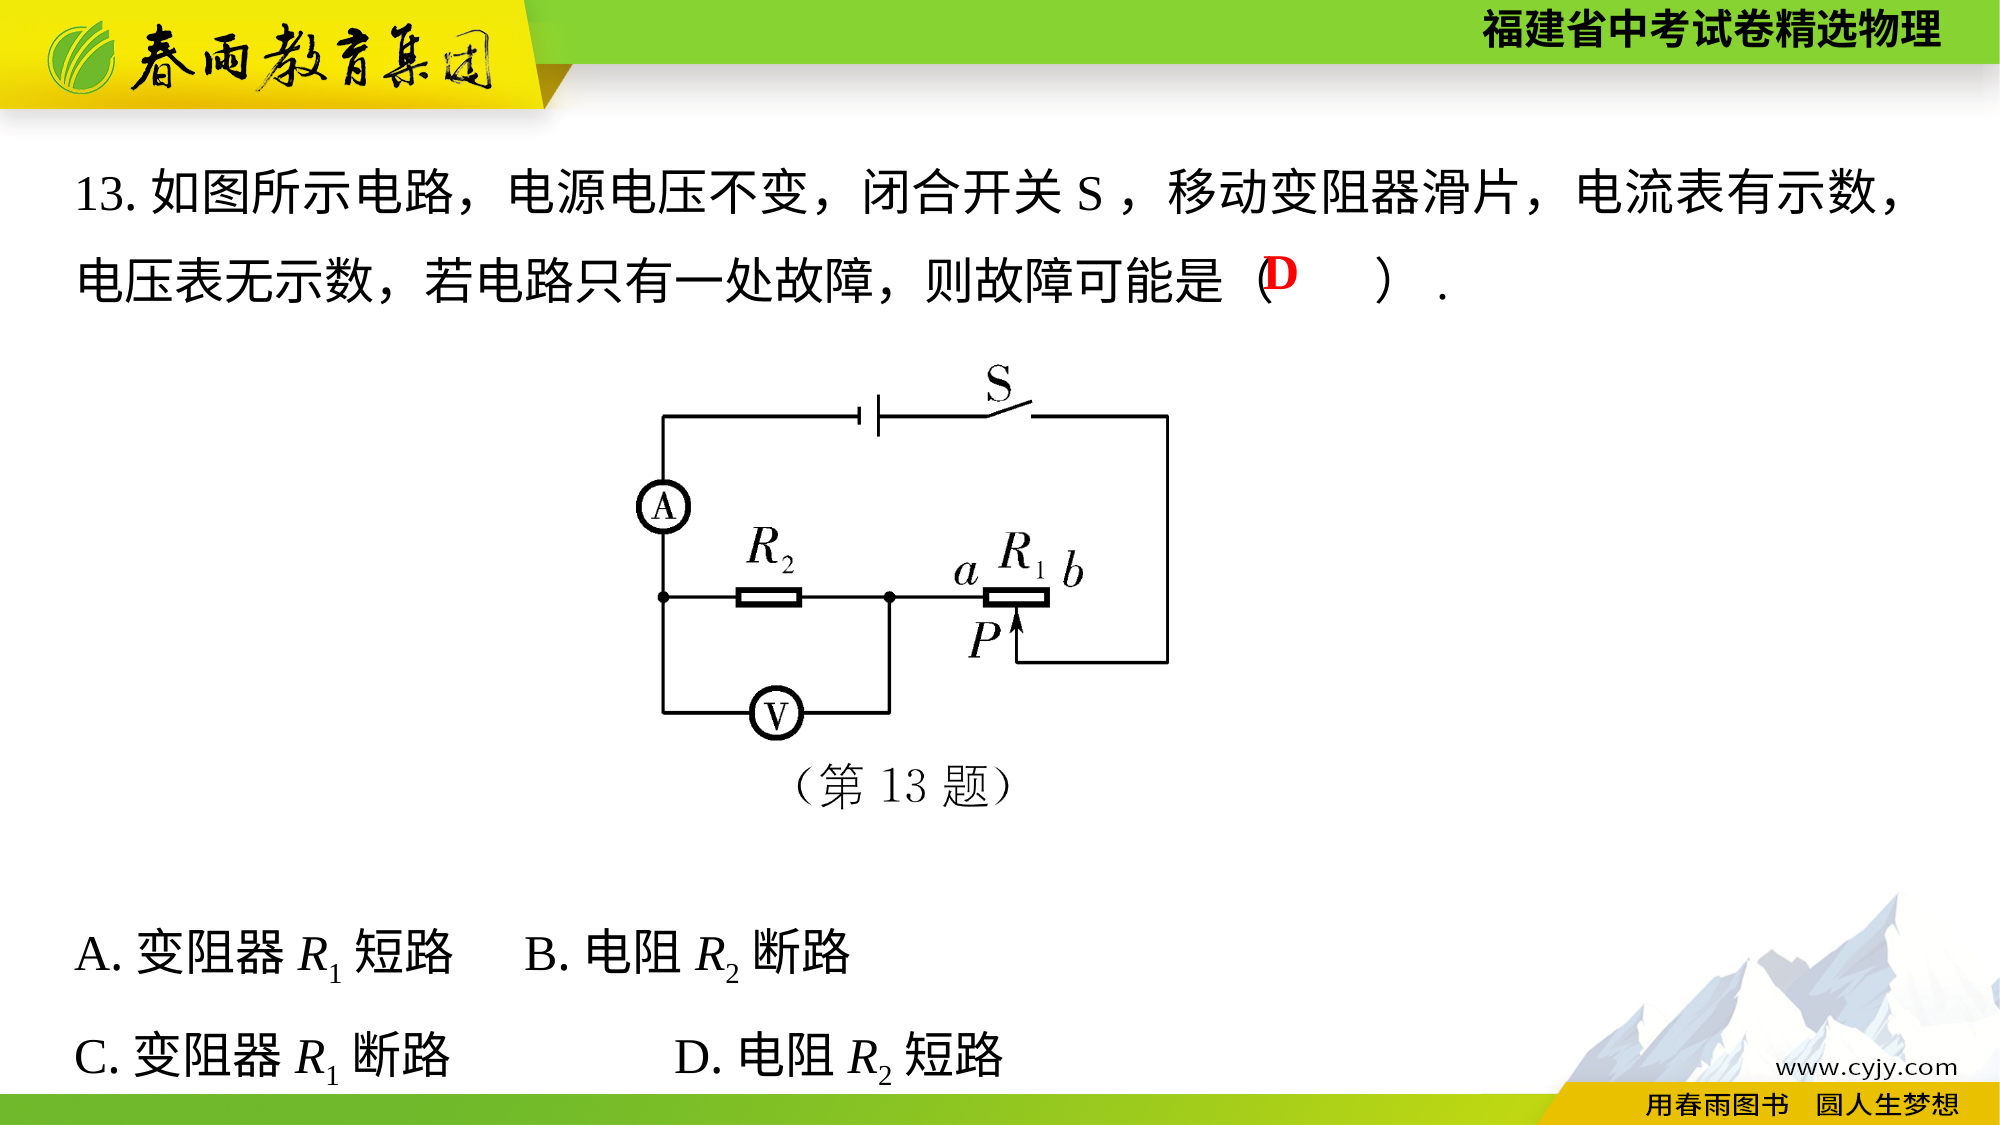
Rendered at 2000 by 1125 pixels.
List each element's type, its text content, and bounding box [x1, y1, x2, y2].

text_box D [1248, 231, 1315, 307]
picture [0, 0, 2000, 1125]
list 13.如图所示电路，电源电压不变，闭合开关S，移动变阻器滑片，电流表有示数，电压表无示数，若电路只有一处故障，则故障可能是（ ）. A.变阻器R1短路 B.电阻R2断路 C.变阻器R1断路 D.电阻R2短路 [59, 122, 1944, 1085]
